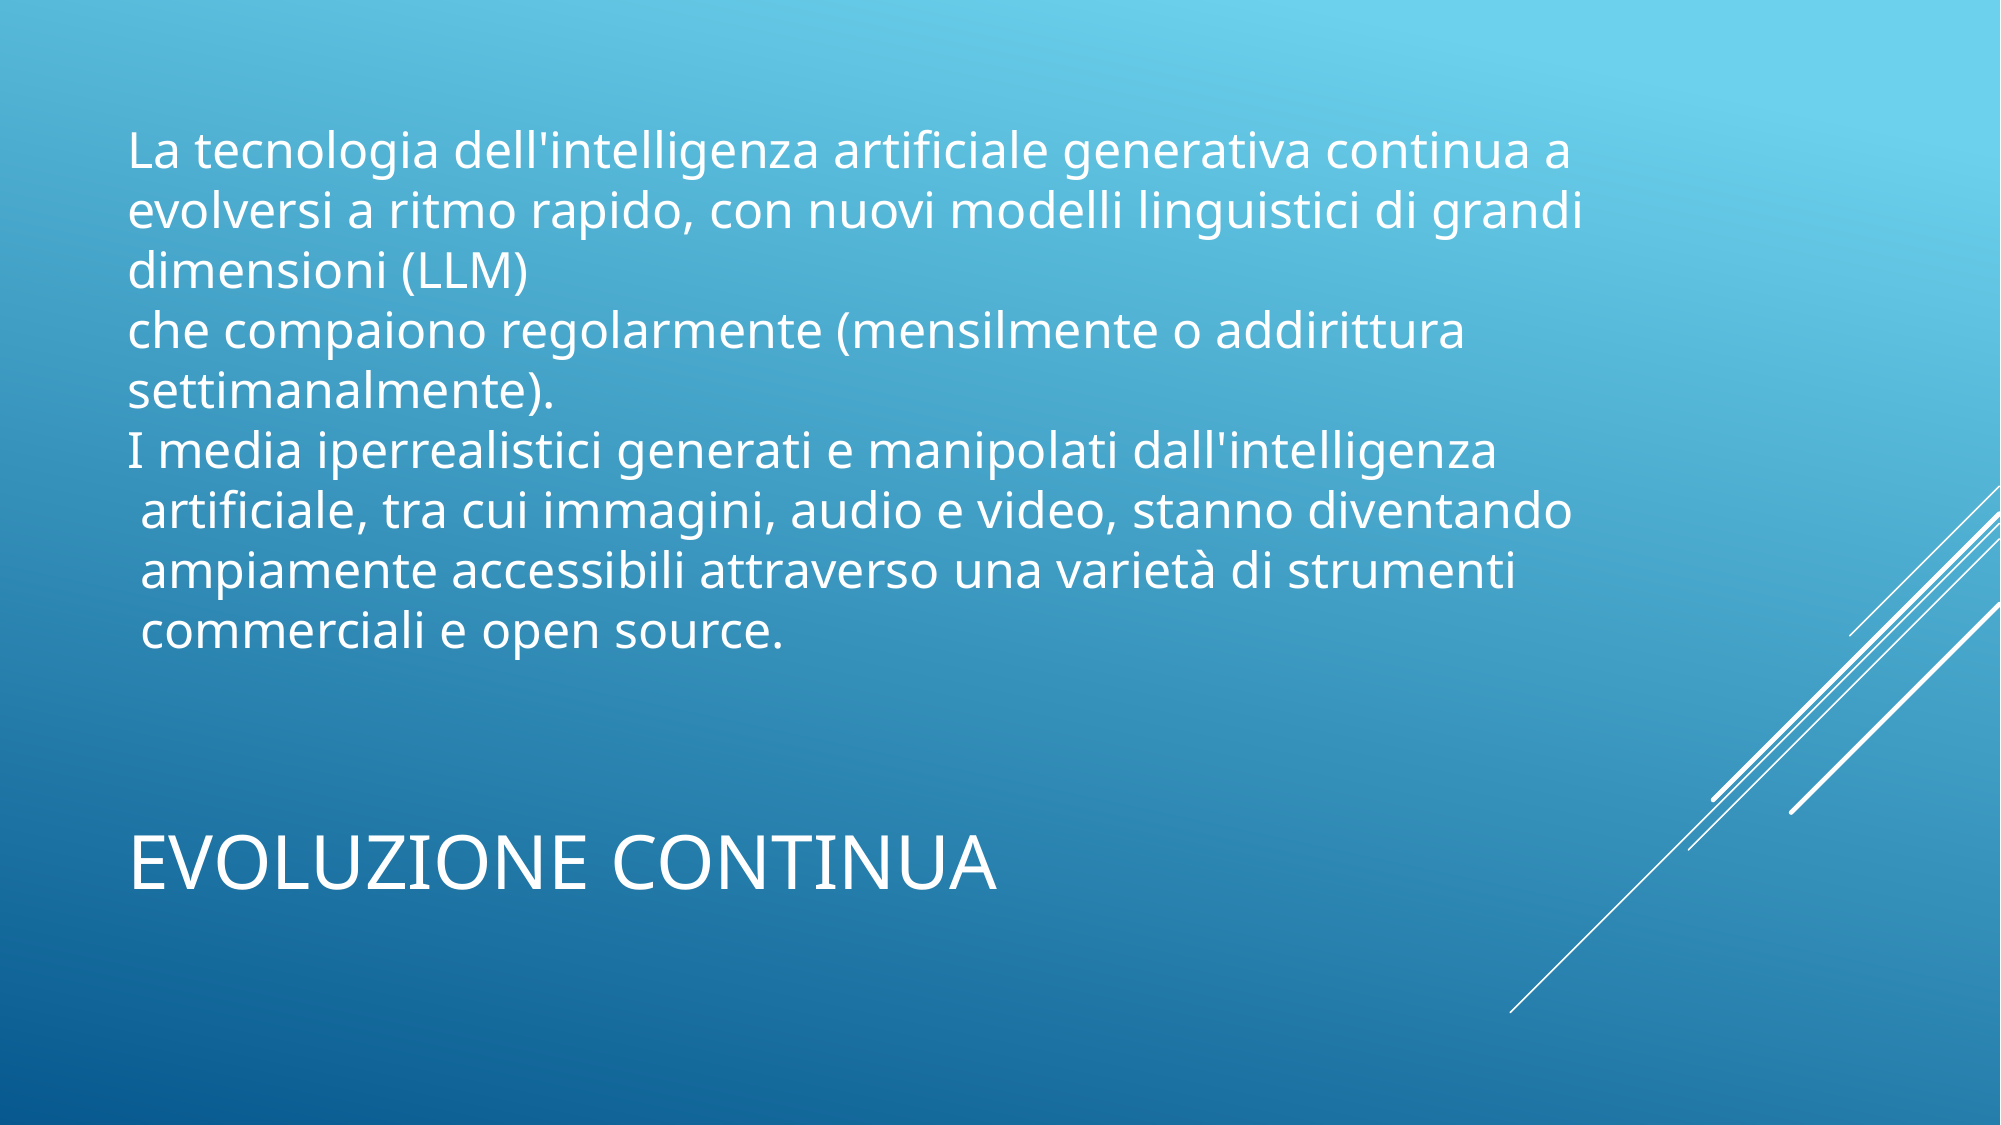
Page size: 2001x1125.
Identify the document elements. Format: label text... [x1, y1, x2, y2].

title EVOLUZIONE CONTINUA [112, 736, 1513, 984]
list La tecnologia dell'intelligenza artificiale generativa continua a evolversi a ritmo rapido, con nuovi modelli linguistici di grandi dimensioni (LLM) che compaiono regolarmente (mensilmente o addirittura settimanalmente). I media iperrealistici generati e manipolati dall'intelligenza artificiale, tra cui immagini, audio e video, stanno diventando ampiamente accessibili attraverso una varietà di strumenti commerciali e open source. [112, 62, 1777, 716]
